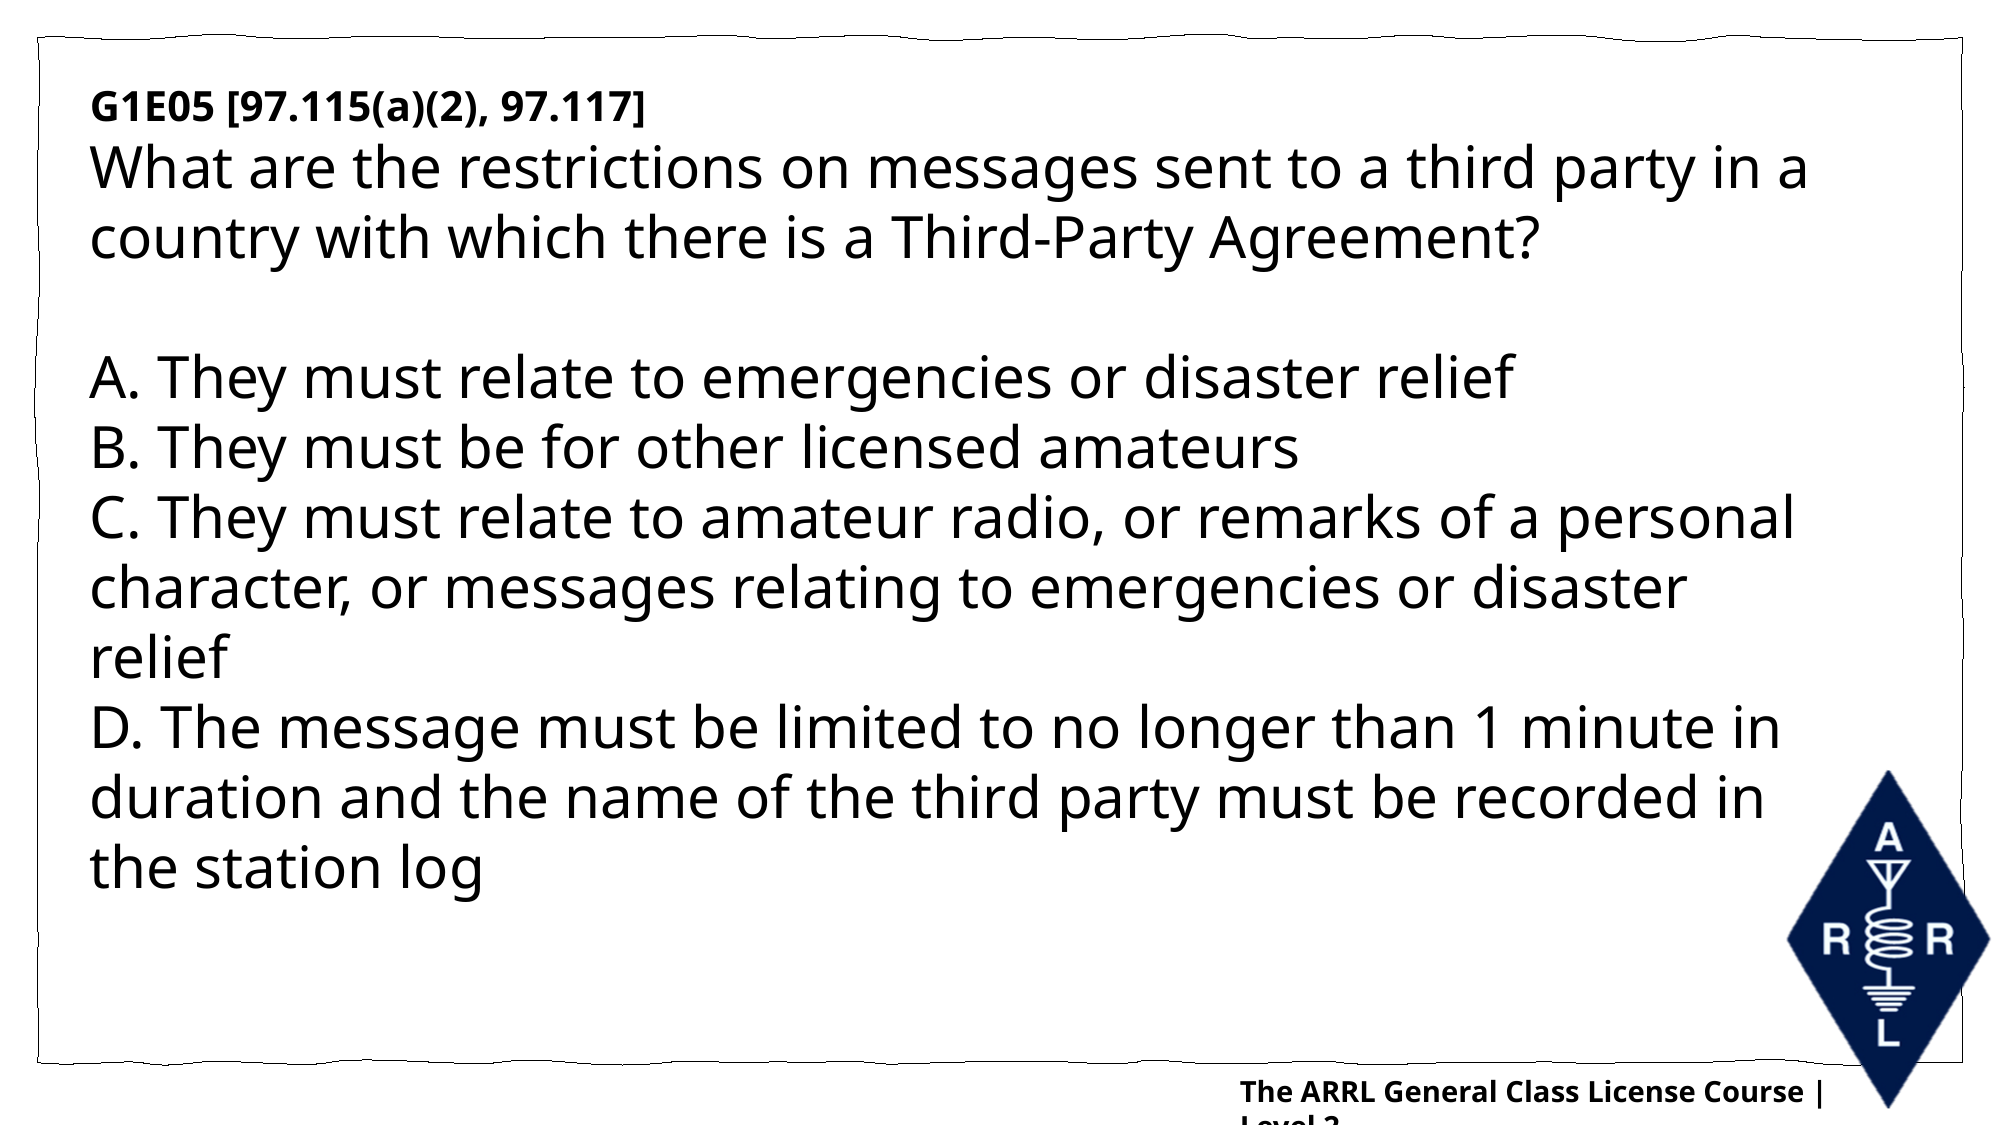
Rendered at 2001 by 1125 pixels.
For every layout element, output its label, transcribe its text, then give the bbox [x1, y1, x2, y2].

text_box G1E05 [97.115(a)(2), 97.117] What are the restrictions on messages sent to a third party in a country with which there is a Third-Party Agreement? A. They must relate to emergencies or disaster relief B. They must be for other licensed amateurs C. They must relate to amateur radio, or remarks of a personal character, or messages relating to emergencies or disaster relief D. The message must be limited to no longer than 1 minute in duration and the name of the third party must be recorded in the station log [75, 72, 1850, 908]
picture [1773, 752, 1999, 1125]
